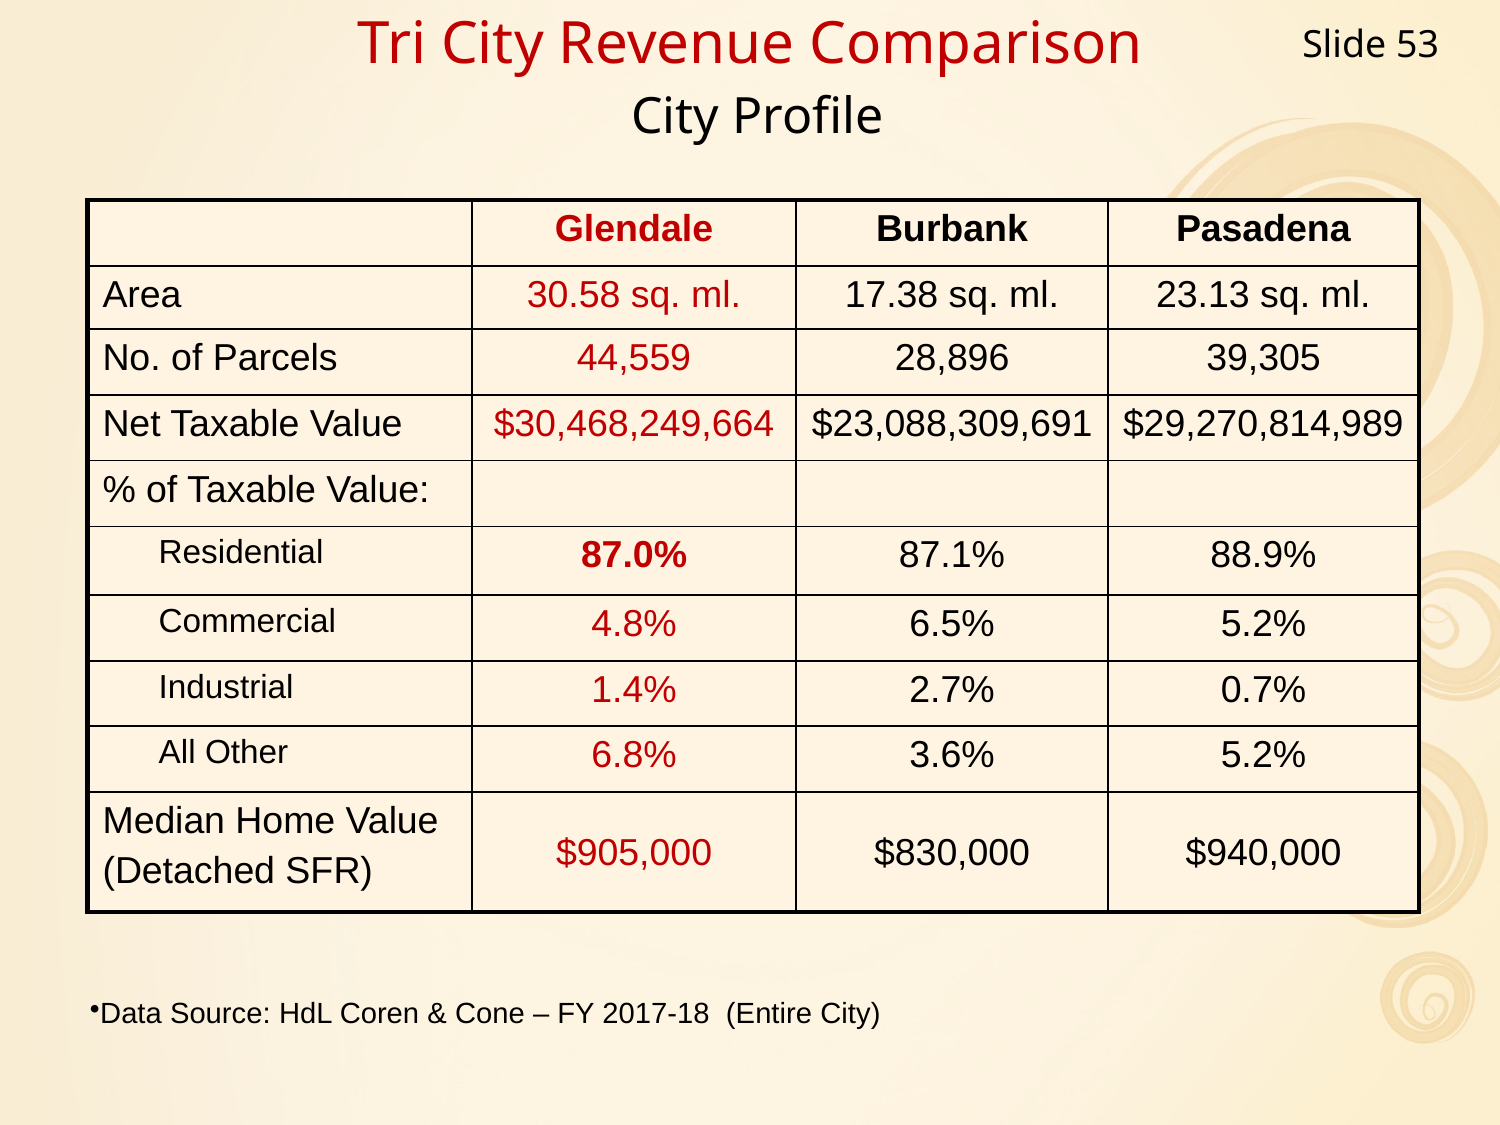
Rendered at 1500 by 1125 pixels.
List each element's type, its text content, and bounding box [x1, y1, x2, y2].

table_cell 3.6% [797, 727, 1107, 791]
table_cell All Other [90, 727, 471, 791]
table_cell Area [90, 267, 471, 328]
table_cell Industrial [90, 662, 471, 725]
text_box Data Source: HdL Coren & Cone – FY 2017-18 (Entire City) [75, 987, 1450, 1038]
table_cell Commercial [90, 596, 471, 660]
table_cell 6.8% [473, 727, 795, 791]
table_cell 1.4% [473, 662, 795, 725]
table_cell Residential [90, 527, 471, 594]
table_cell 17.38 sq. ml. [797, 267, 1107, 328]
picture [0, 0, 1500, 1125]
table_header Pasadena [1109, 202, 1417, 265]
table_header Glendale [473, 202, 795, 265]
table_cell 2.7% [797, 662, 1107, 725]
table_cell $940,000 [1109, 793, 1417, 910]
table_cell $30,468,249,664 [473, 396, 795, 460]
table_cell 23.13 sq. ml. [1109, 267, 1417, 328]
table_cell 6.5% [797, 596, 1107, 660]
table_cell [797, 461, 1107, 526]
slide_number Slide 53 [1287, 12, 1500, 88]
table_header Burbank [797, 202, 1107, 265]
table_cell 39,305 [1109, 330, 1417, 394]
table_cell $23,088,309,691 [797, 396, 1107, 460]
table_cell [473, 461, 795, 526]
table_cell 28,896 [797, 330, 1107, 394]
table_cell No. of Parcels [90, 330, 471, 394]
table_header [90, 202, 471, 265]
table_cell 44,559 [473, 330, 795, 394]
table_cell 88.9% [1109, 527, 1417, 594]
table_cell 5.2% [1109, 596, 1417, 660]
table_cell 5.2% [1109, 727, 1417, 791]
table_cell $905,000 [473, 793, 795, 910]
table_cell $29,270,814,989 [1109, 396, 1417, 460]
table_cell 0.7% [1109, 662, 1417, 725]
table_cell Median Home Value (Detached SFR) [90, 793, 471, 910]
table_cell [1109, 461, 1417, 526]
text_box Tri City Revenue Comparison City Profile [50, 24, 1450, 125]
table_cell % of Taxable Value: [90, 461, 471, 526]
table_cell Net Taxable Value [90, 396, 471, 460]
table_cell 87.0% [473, 527, 795, 594]
table_cell 30.58 sq. ml. [473, 267, 795, 328]
table_cell 4.8% [473, 596, 795, 660]
table_cell 87.1% [797, 527, 1107, 594]
table_cell $830,000 [797, 793, 1107, 910]
